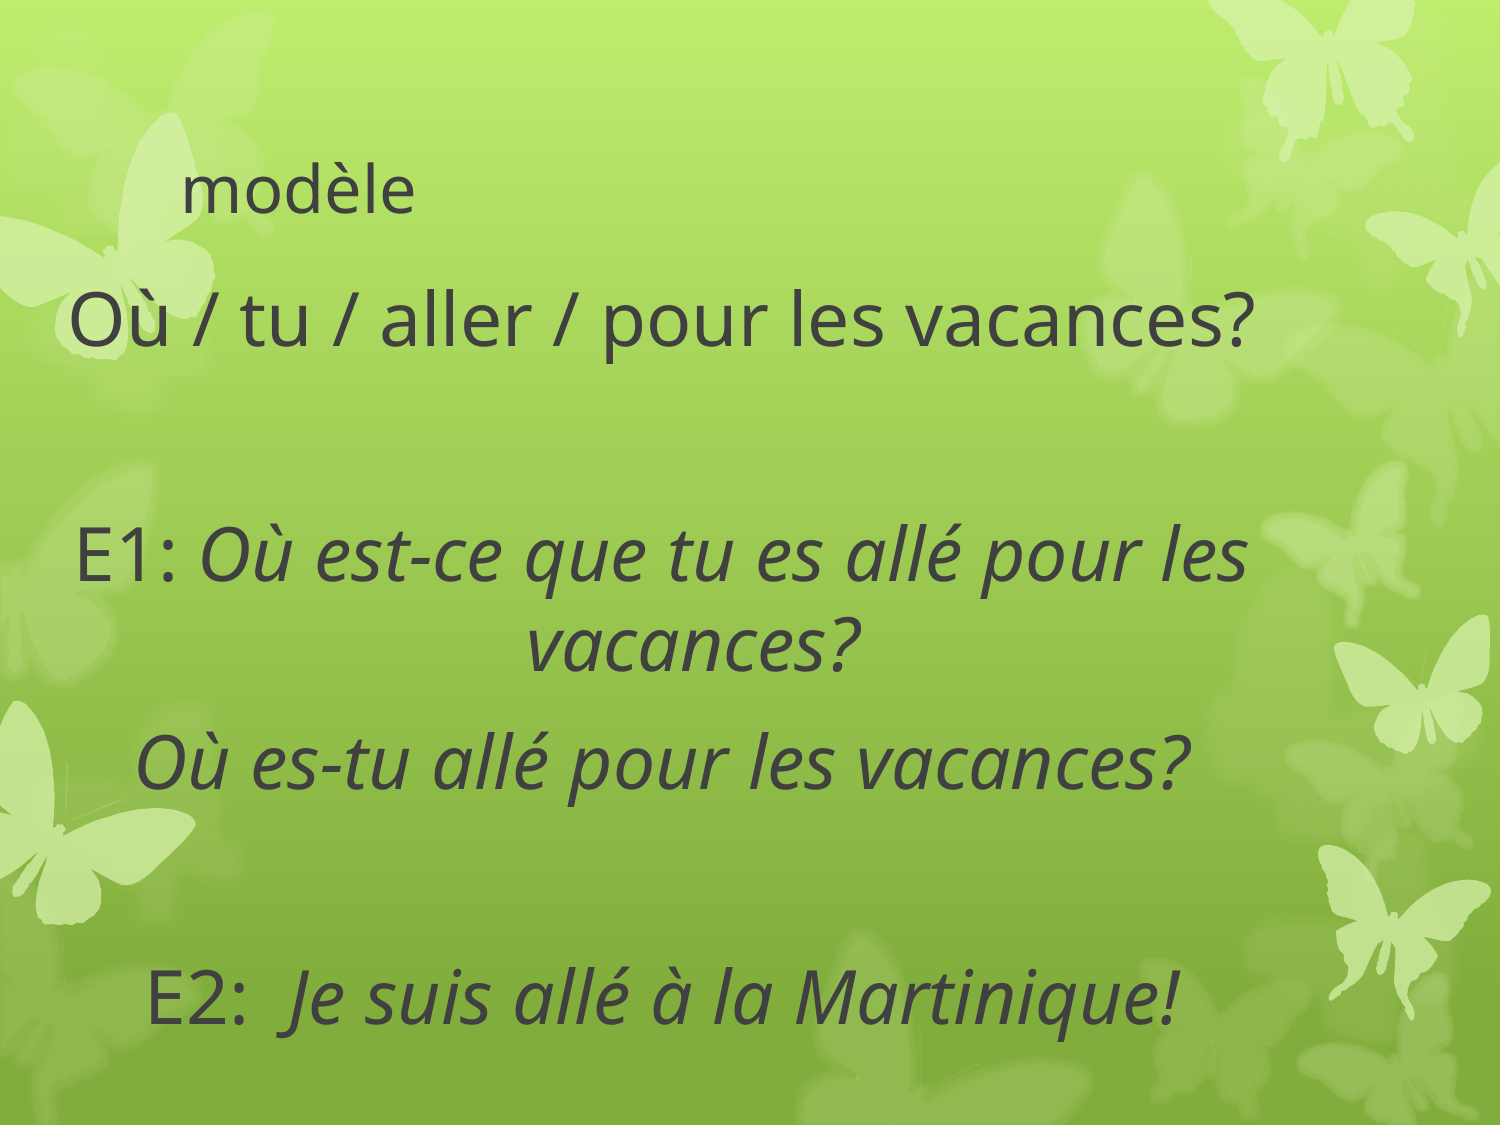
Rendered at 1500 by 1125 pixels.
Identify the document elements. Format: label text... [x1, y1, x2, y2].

title modèle [165, 110, 1335, 263]
list Où / tu / aller / pour les vacances? E1: Où est-ce que tu es allé pour les vacances? Où es-tu allé pour les vacances? E2: Je suis allé à la Martinique! [0, 264, 1325, 1060]
